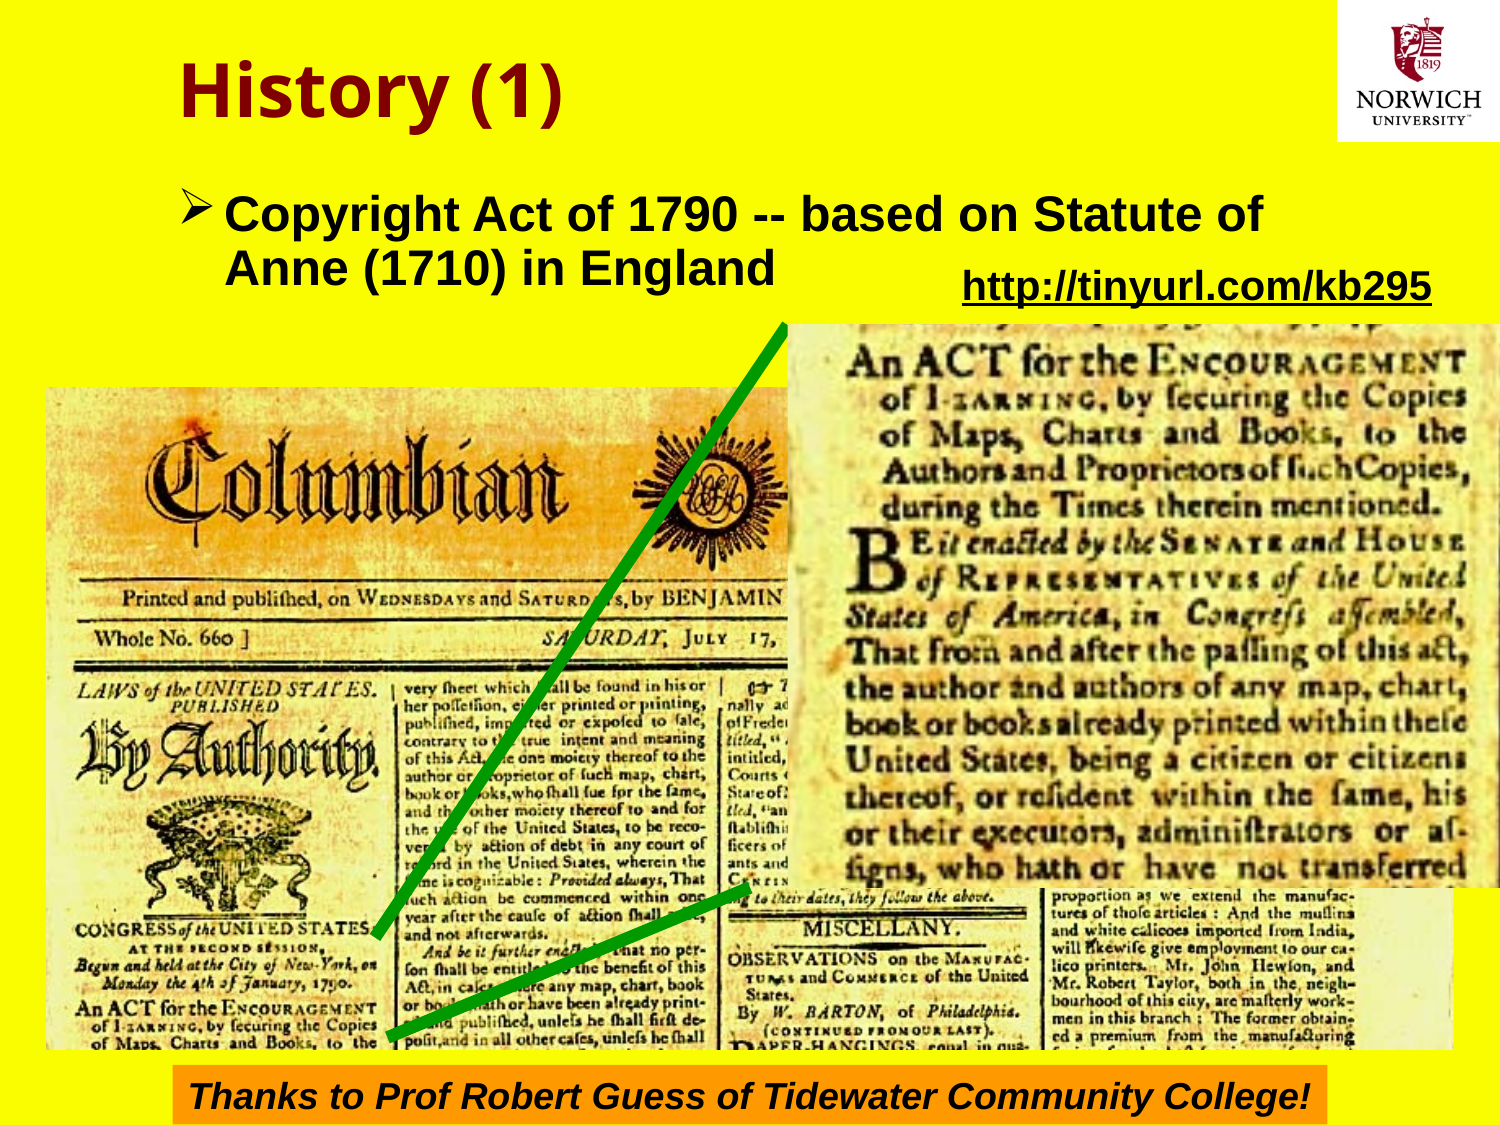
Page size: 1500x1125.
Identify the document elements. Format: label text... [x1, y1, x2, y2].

text_box http://tinyurl.com/kb295 [946, 251, 1459, 317]
picture [1337, 0, 1500, 142]
text_box Thanks to Prof Robert Guess of Tidewater Community College! [172, 1064, 1328, 1125]
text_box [374, 324, 1500, 1038]
title History (1) [161, 24, 1339, 163]
list Copyright Act of 1790 -- based on Statute of Anne (1710) in England [161, 180, 1414, 326]
picture [45, 387, 1454, 1051]
